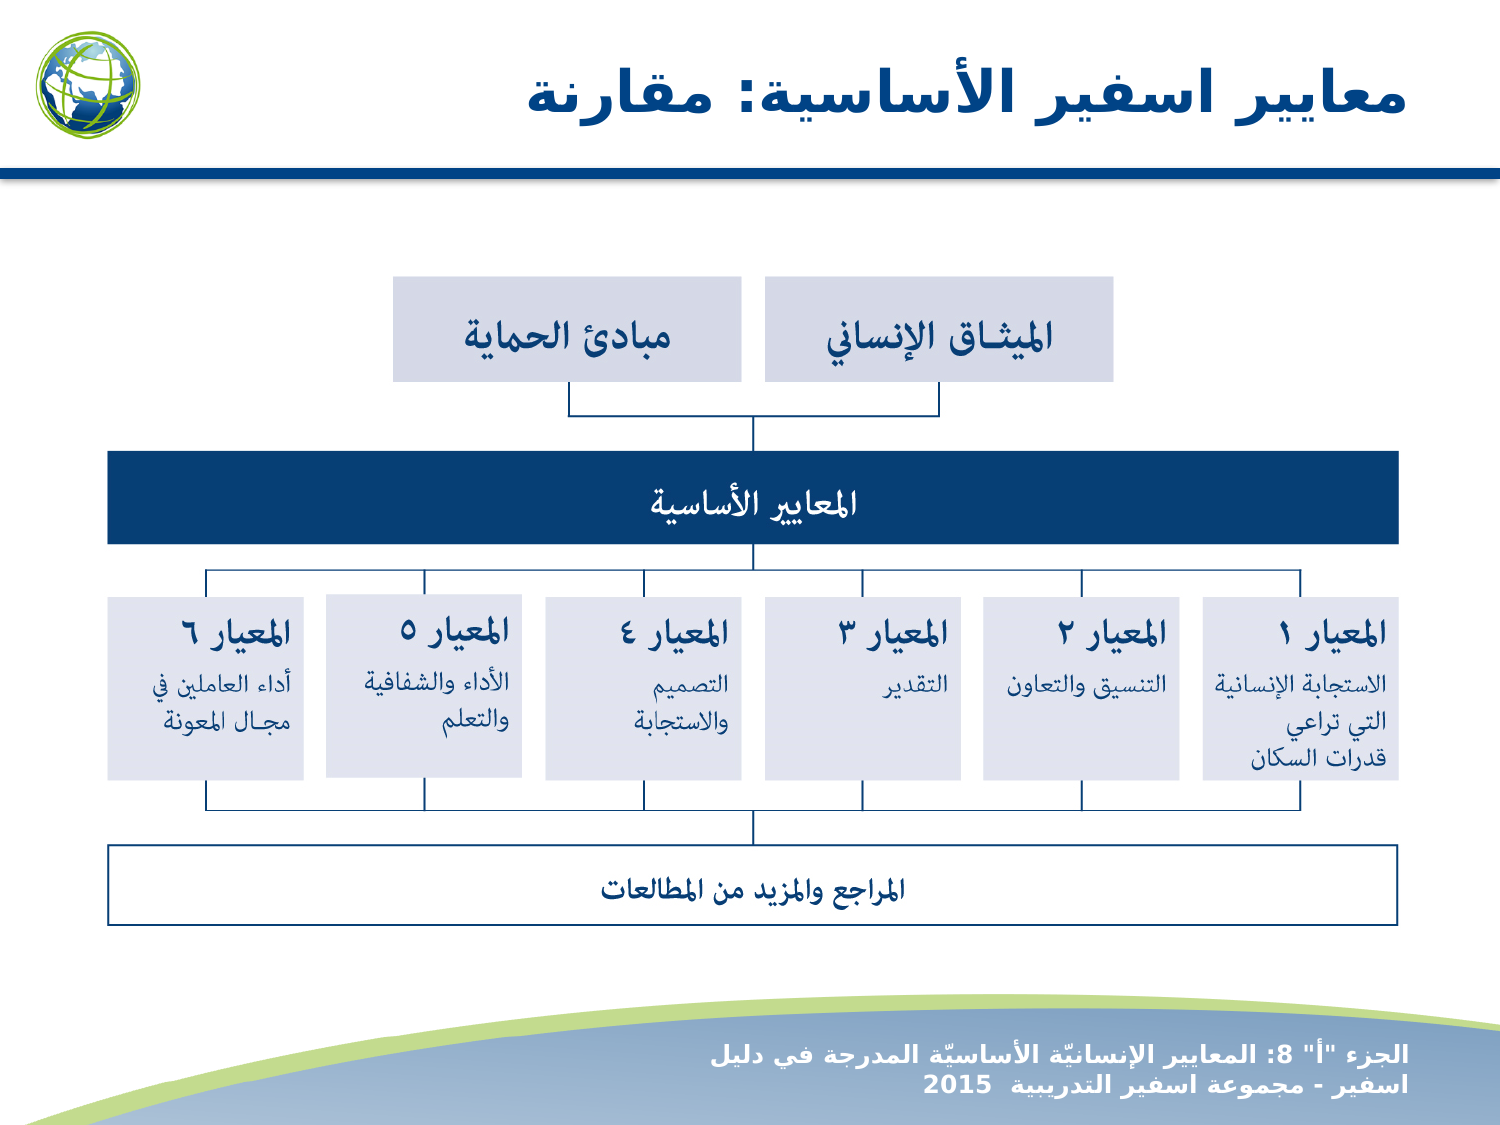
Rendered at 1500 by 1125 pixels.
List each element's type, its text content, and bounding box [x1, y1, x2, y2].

title معايير اسفير الأساسية: مقارنة [75, 0, 1425, 178]
picture [24, 26, 75, 147]
footer الجزء "أ" 8: المعايير الإنسانيّة الأساسيّة المدرجة في دليل اسفير - مجموعة اسفير التدريبية 2015 [679, 1038, 1425, 1099]
picture [0, 992, 1500, 1125]
picture [99, 270, 1401, 930]
